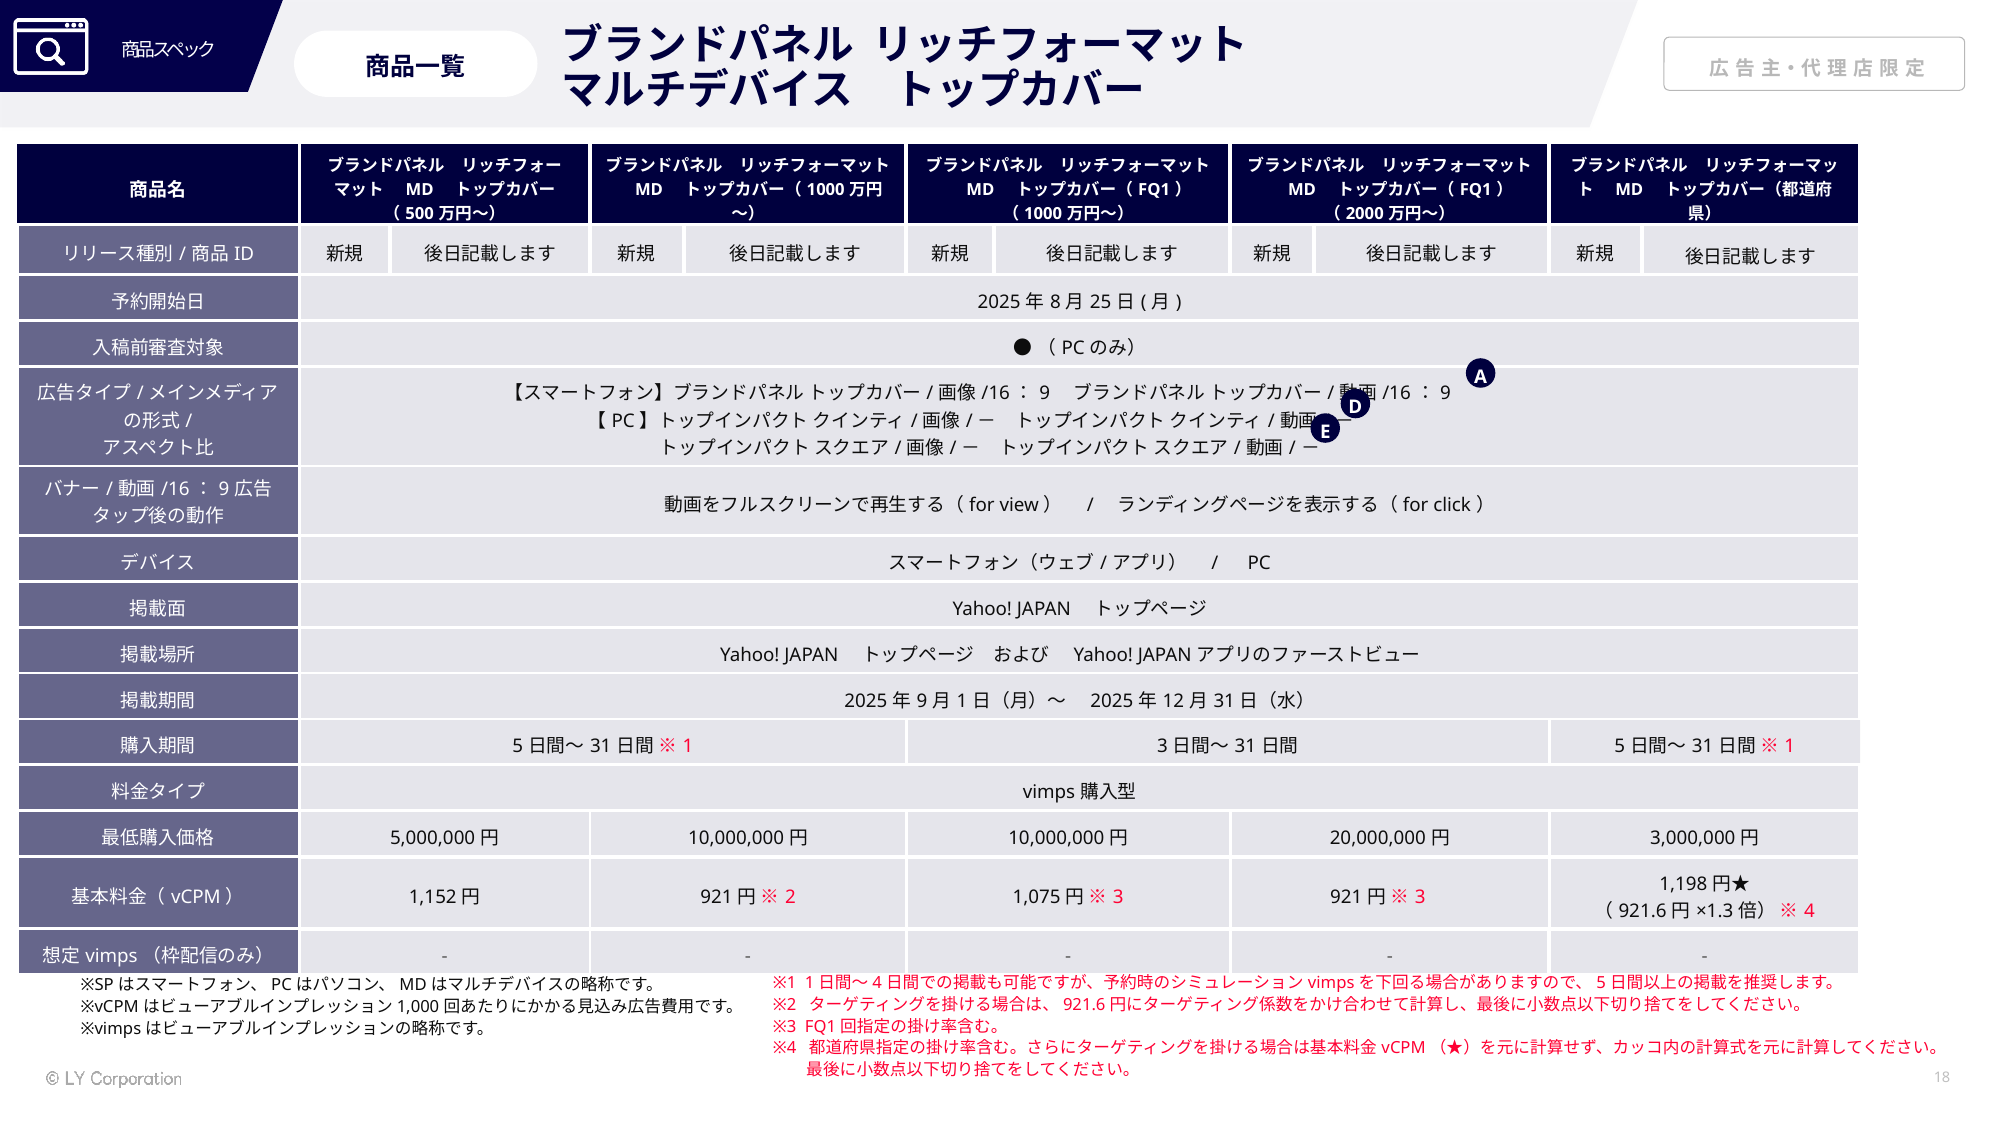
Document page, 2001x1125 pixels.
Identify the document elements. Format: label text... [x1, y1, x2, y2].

table_cell - [591, 931, 905, 973]
table_cell Yahoo! JAPAN トップページ および Yahoo! JAPANアプリのファーストビュー [301, 629, 1858, 672]
table_header 商品名 [17, 144, 298, 223]
text_box ※SPはスマートフォン、PCはパソコン、MDはマルチデバイスの略称です。 ※vCPMはビューアブルインプレッション1,000回あたりにかかる見込み広告費用です。 ※vimpsはビューアブルインプレッションの略称です。 [80, 972, 748, 1039]
table_cell 基本料金（vCPM） [19, 858, 298, 927]
table_cell ●（PCのみ） [301, 322, 1859, 365]
text_box ※1 1日間～4日間での掲載も可能ですが、予約時のシミュレーションvimpsを下回る場合がありますので、5日間以上の掲載を推奨します。 ※2 ターゲティングを掛ける場合は、921.6円にターゲティング係数をかけ合わせて計算し、最後に小数点以下切り捨てをしてください。 ※3 FQ1回指定の掛け率含む。 ※4 都道府県指定の掛け率含む。さらにターゲティングを掛ける場合は基本料金vCPM（★）を元に計算せず、カッコ内の計算式を元に計算してください。 最後に小数点以下切り捨てをしてください。 [772, 969, 1975, 1080]
table_cell バナー/動画/16：9広告 タップ後の動作 [19, 467, 298, 534]
table_cell - [1551, 931, 1858, 969]
table_cell 1,152円 [301, 859, 589, 927]
table_cell 3日間～31日間 [908, 720, 1548, 763]
list ブランドパネル リッチフォーマット マルチデバイス トップカバー [561, 41, 1592, 97]
table_cell 後日記載します [1316, 226, 1547, 273]
table_cell 新規 [592, 226, 682, 273]
table_cell 動画をフルスクリーンで再生する（for view） / ランディングページを表示する（for click） [301, 467, 1858, 534]
table_cell 最低購入価格 [19, 812, 298, 855]
table_cell 後日記載します [1644, 226, 1858, 273]
table_cell - [908, 931, 1229, 969]
table_cell 予約開始日 [19, 276, 298, 319]
table_cell リリース種別/商品ID [19, 226, 298, 273]
table_cell - [1232, 931, 1547, 969]
table_cell 料金タイプ [19, 766, 298, 809]
list 商品スペック [97, 13, 240, 81]
table_cell 1,075円 ※3 [908, 859, 1229, 927]
table_cell vimps購入型 [301, 766, 1858, 809]
table_cell 921円 ※2 [591, 859, 905, 927]
table_cell 5日間～31日間 ※1 [301, 720, 905, 763]
table_cell 後日記載します [392, 226, 588, 273]
table_header ブランドパネル リッチフォーマット MD トップカバー（FQ1） （1000万円～） [908, 144, 1228, 223]
table_cell 新規 [1551, 226, 1640, 273]
table_cell 2025年9月1日（月）～ 2025年12月31日（水） [301, 674, 1858, 718]
table_cell 後日記載します [996, 226, 1228, 273]
picture [46, 1071, 181, 1088]
table_cell 5,000,000円 [301, 812, 589, 855]
text_box A [1465, 358, 1496, 388]
table_cell 10,000,000円 [591, 812, 905, 855]
table_cell 広告タイプ/メインメディアの形式/ アスペクト比 [19, 368, 298, 465]
table_cell 想定vimps（枠配信のみ） [19, 930, 298, 973]
table_cell - [301, 931, 589, 972]
table_cell Yahoo! JAPAN トップページ [301, 583, 1858, 626]
text_box D [1340, 388, 1371, 419]
table_cell 購入期間 [19, 720, 298, 763]
table_header ブランドパネル リッチフォーマット MD トップカバー（1000万円～） [592, 144, 904, 223]
table_cell 入稿前審査対象 [19, 322, 298, 365]
table_cell 新規 [908, 226, 992, 273]
table_cell 後日記載します [686, 226, 904, 273]
text_box 商品一覧 [293, 29, 539, 98]
table_cell スマートフォン（ウェブ/アプリ） / PC [301, 537, 1858, 580]
table_cell 新規 [1232, 226, 1312, 273]
table_cell 3,000,000円 [1551, 812, 1858, 855]
text_box E [1310, 413, 1341, 443]
table_header ブランドパネル リッチフォーマット MD トップカバー（都道府県） [1551, 144, 1858, 223]
table_cell 【スマートフォン】ブランドパネル トップカバー/画像/16：9 ブランドパネル トップカバー/動画/16：9 【PC】トップインパクト クインティ/画像/－ トップインパクト クインティ/動画/－ トップインパクト スクエア/画像/－ トップインパクト スクエア/動画/－ [301, 368, 1858, 465]
table_cell 1,198円★ （921.6円×1.3倍） ※4 [1551, 859, 1858, 927]
table_cell 掲載面 [19, 583, 298, 626]
table_cell 10,000,000円 [908, 812, 1229, 855]
table_cell 掲載場所 [19, 629, 298, 672]
table_cell 5日間～31日間 ※1 [1551, 720, 1860, 763]
table_cell 20,000,000円 [1232, 812, 1548, 855]
picture [9, 5, 92, 87]
table_cell 2025年8月25日(月) [301, 276, 1858, 319]
table_header ブランドパネル リッチフォーマット MD トップカバー（FQ1） （2000万円～） [1232, 144, 1547, 223]
table_cell 新規 [301, 226, 388, 273]
table_header ブランドパネル リッチフォーマット MD トップカバー（500万円～） [301, 144, 588, 223]
table_cell デバイス [19, 537, 298, 580]
table_cell 掲載期間 [19, 674, 298, 718]
table_cell 921円 ※3 [1232, 859, 1548, 927]
